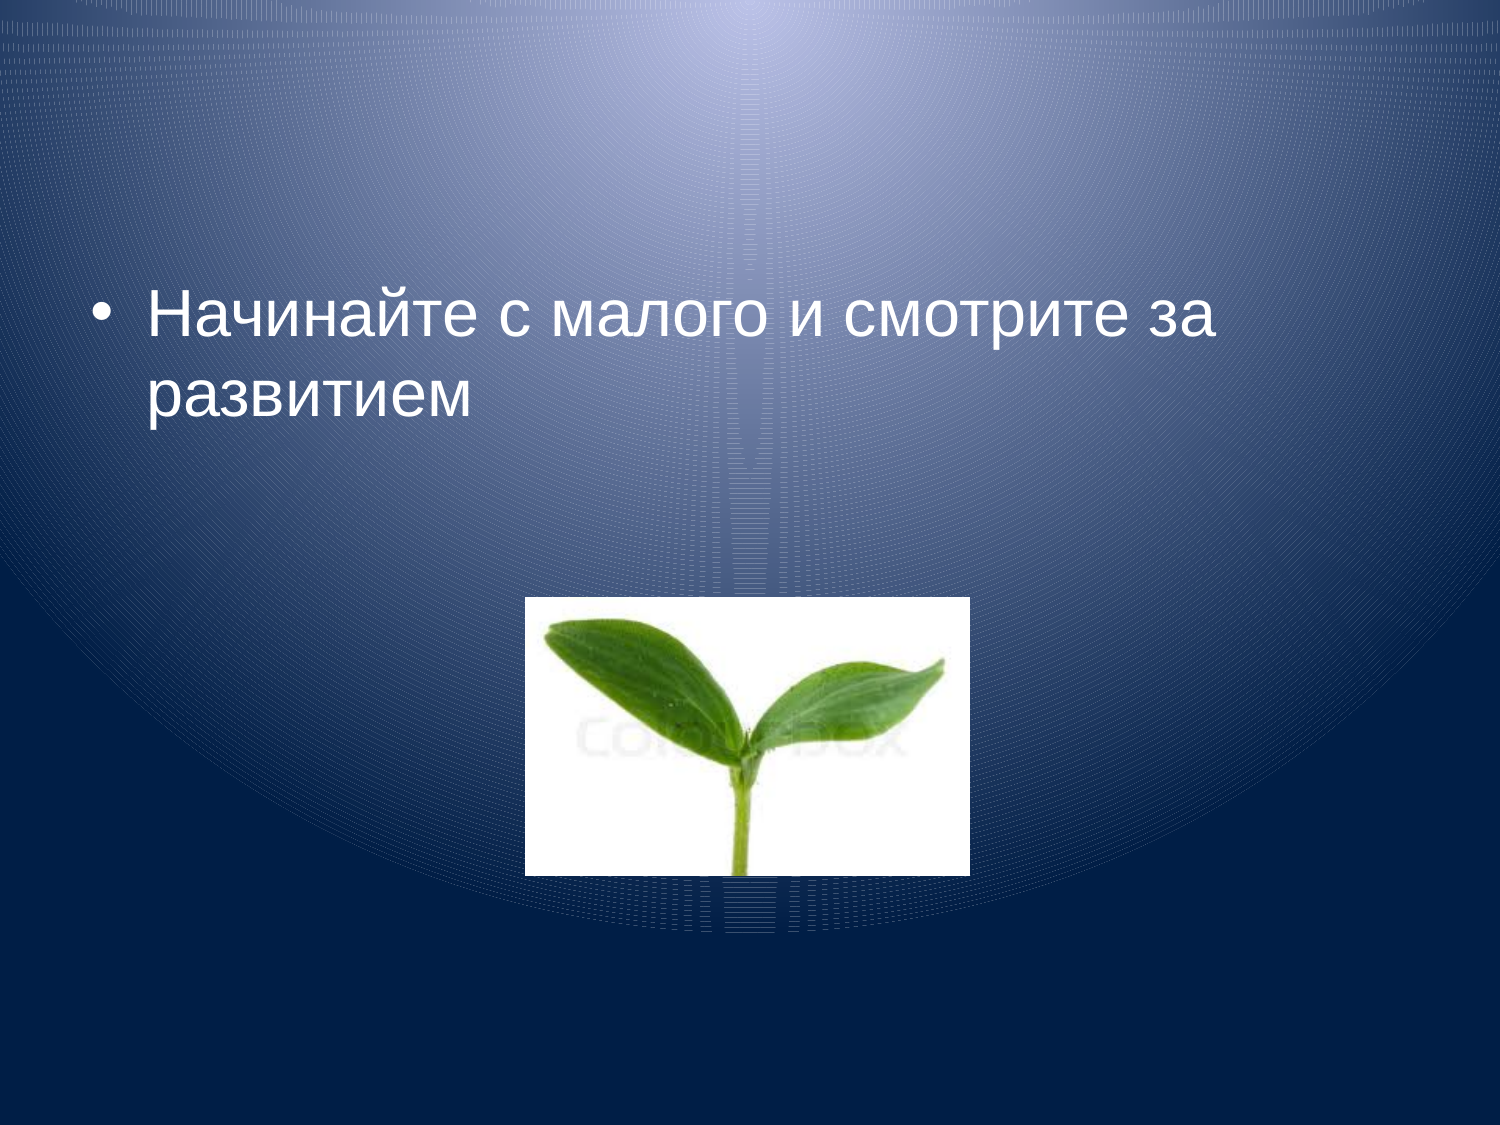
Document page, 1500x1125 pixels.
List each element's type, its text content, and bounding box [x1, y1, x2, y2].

picture [525, 597, 970, 877]
list Начинайте с малого и смотрите за развитием [74, 262, 1426, 1006]
